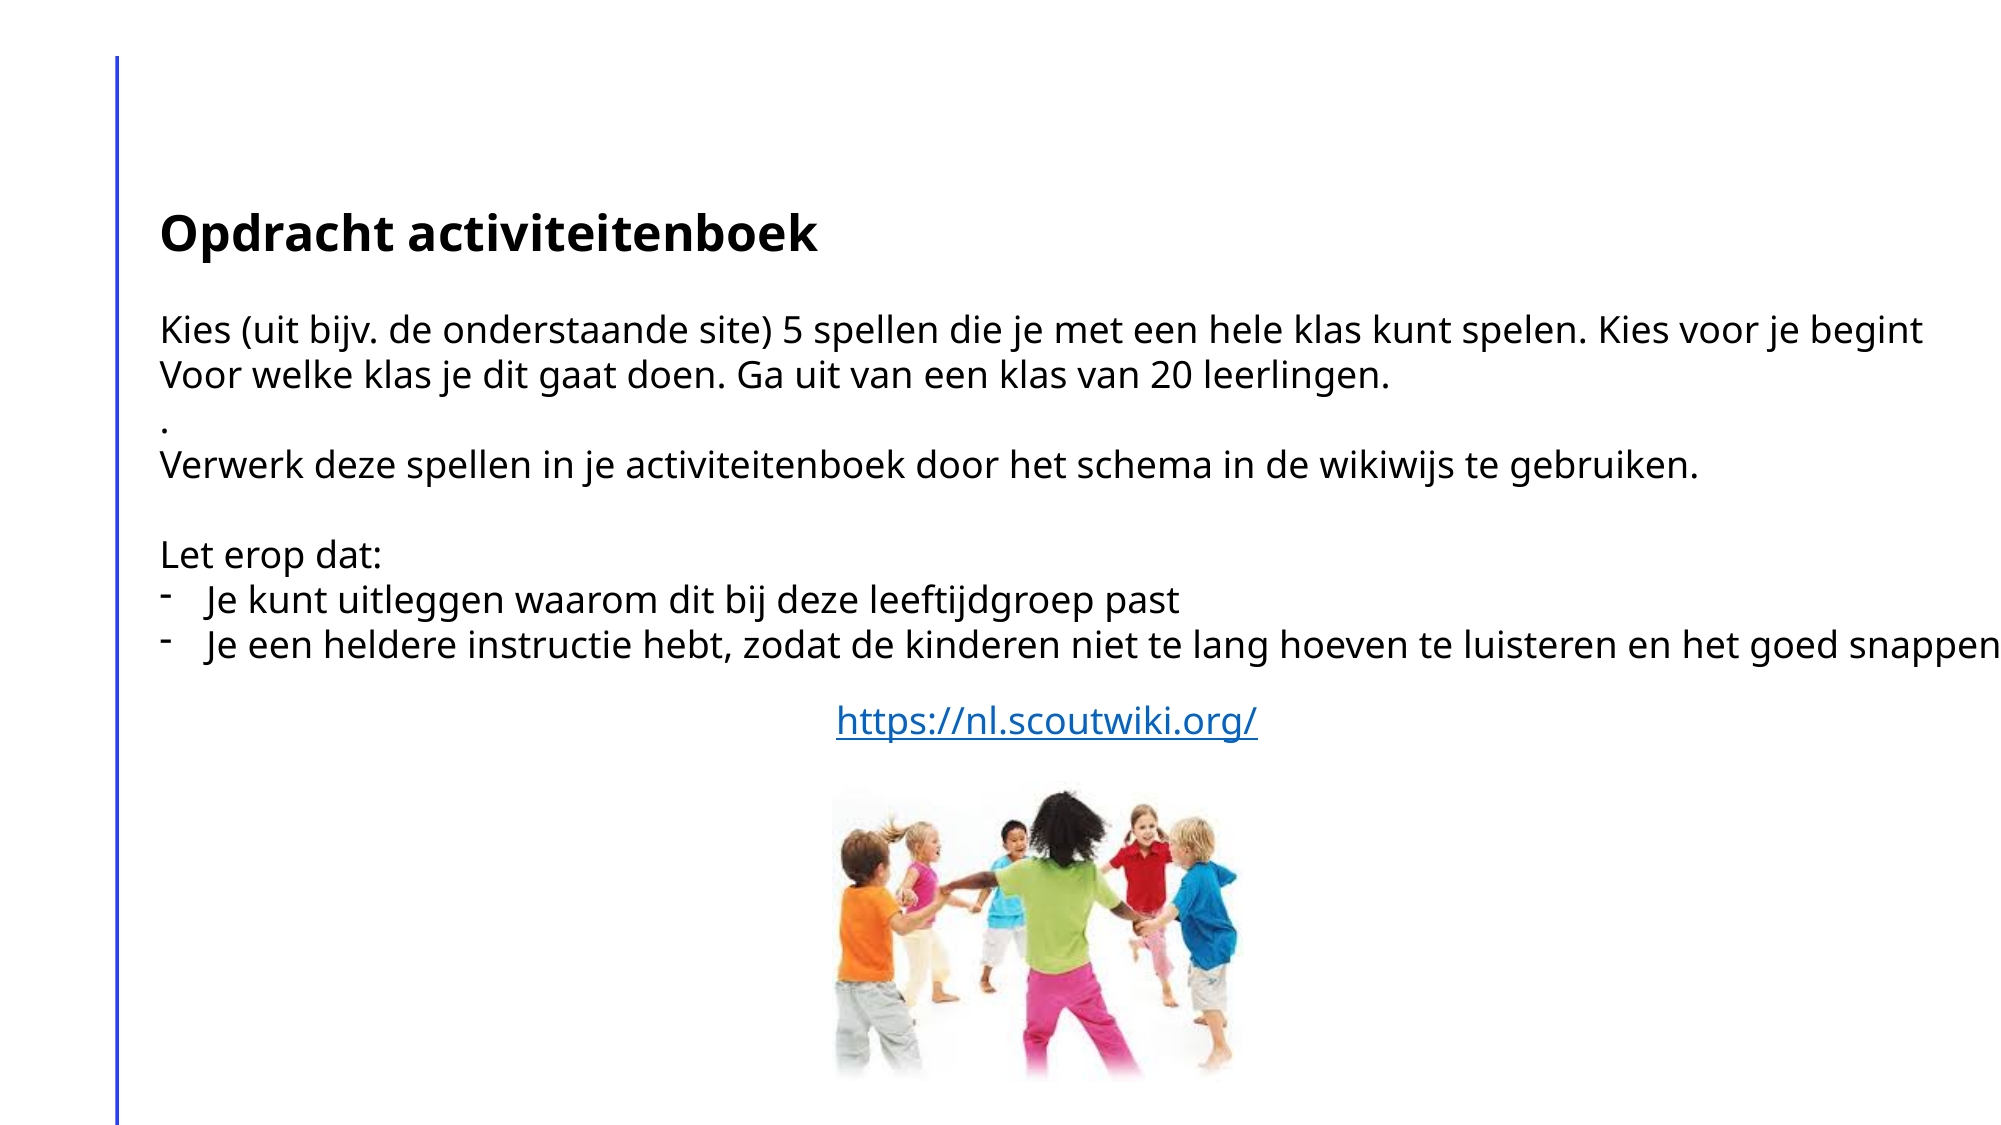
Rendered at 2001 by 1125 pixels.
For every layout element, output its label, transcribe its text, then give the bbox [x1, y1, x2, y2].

text_box Opdracht activiteitenboek Kies (uit bijv. de onderstaande site) 5 spellen die je met een hele klas kunt spelen. Kies voor je begint Voor welke klas je dit gaat doen. Ga uit van een klas van 20 leerlingen. . Verwerk deze spellen in je activiteitenboek door het schema in de wikiwijs te gebruiken. Let erop dat: Je kunt uitleggen waarom dit bij deze leeftijdgroep past Je een heldere instructie hebt, zodat de kinderen niet te lang hoeven te luisteren en het goed snappen [144, 193, 2000, 674]
picture [832, 781, 1243, 1082]
text_box https://nl.scoutwiki.org/ [821, 689, 1273, 801]
